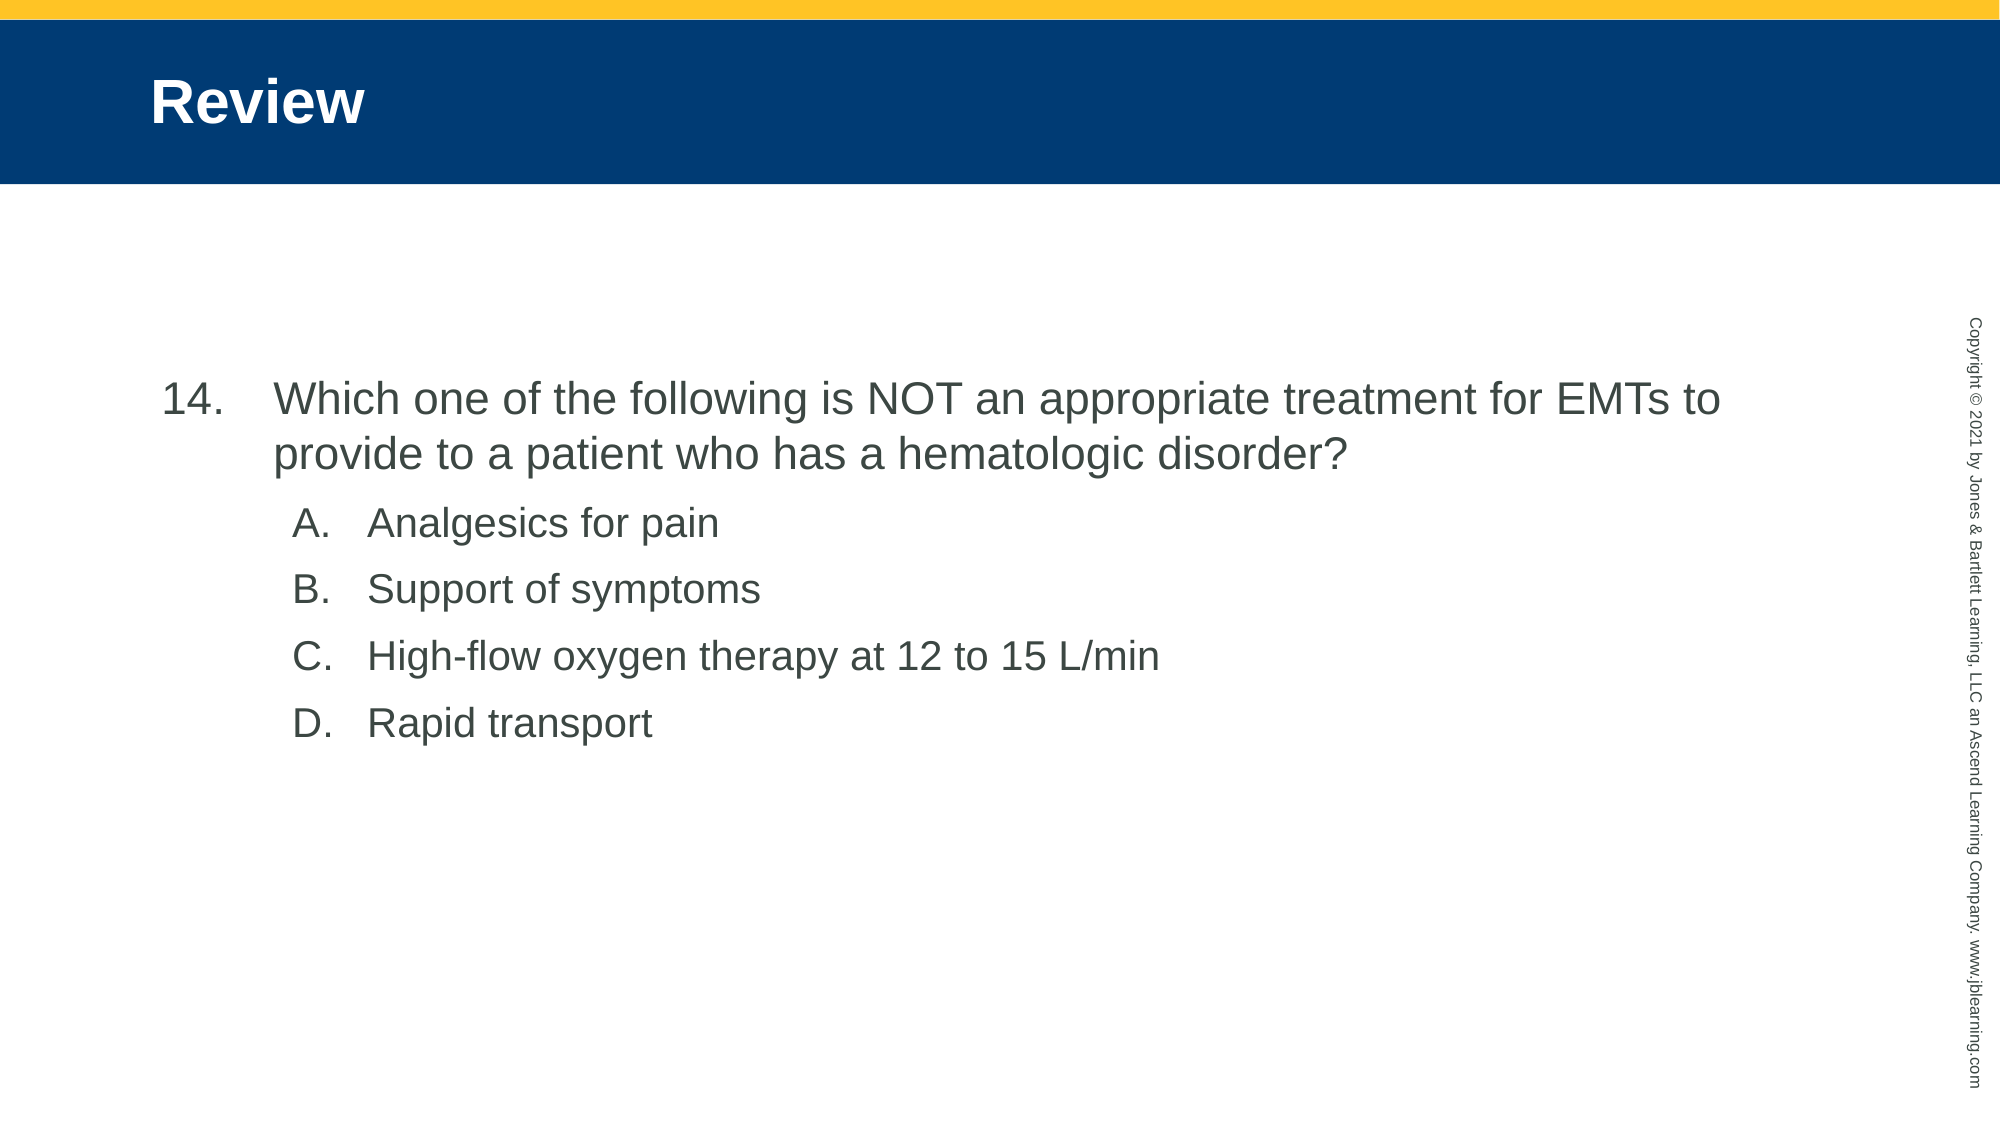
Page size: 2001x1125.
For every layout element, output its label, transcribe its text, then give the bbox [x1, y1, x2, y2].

title Review [0, 19, 2000, 185]
list Which one of the following is NOT an appropriate treatment for EMTs to provide to a patient who has a hematologic disorder? Analgesics for pain Support of symptoms High-flow oxygen therapy at 12 to 15 L/min Rapid transport [146, 361, 1859, 1016]
